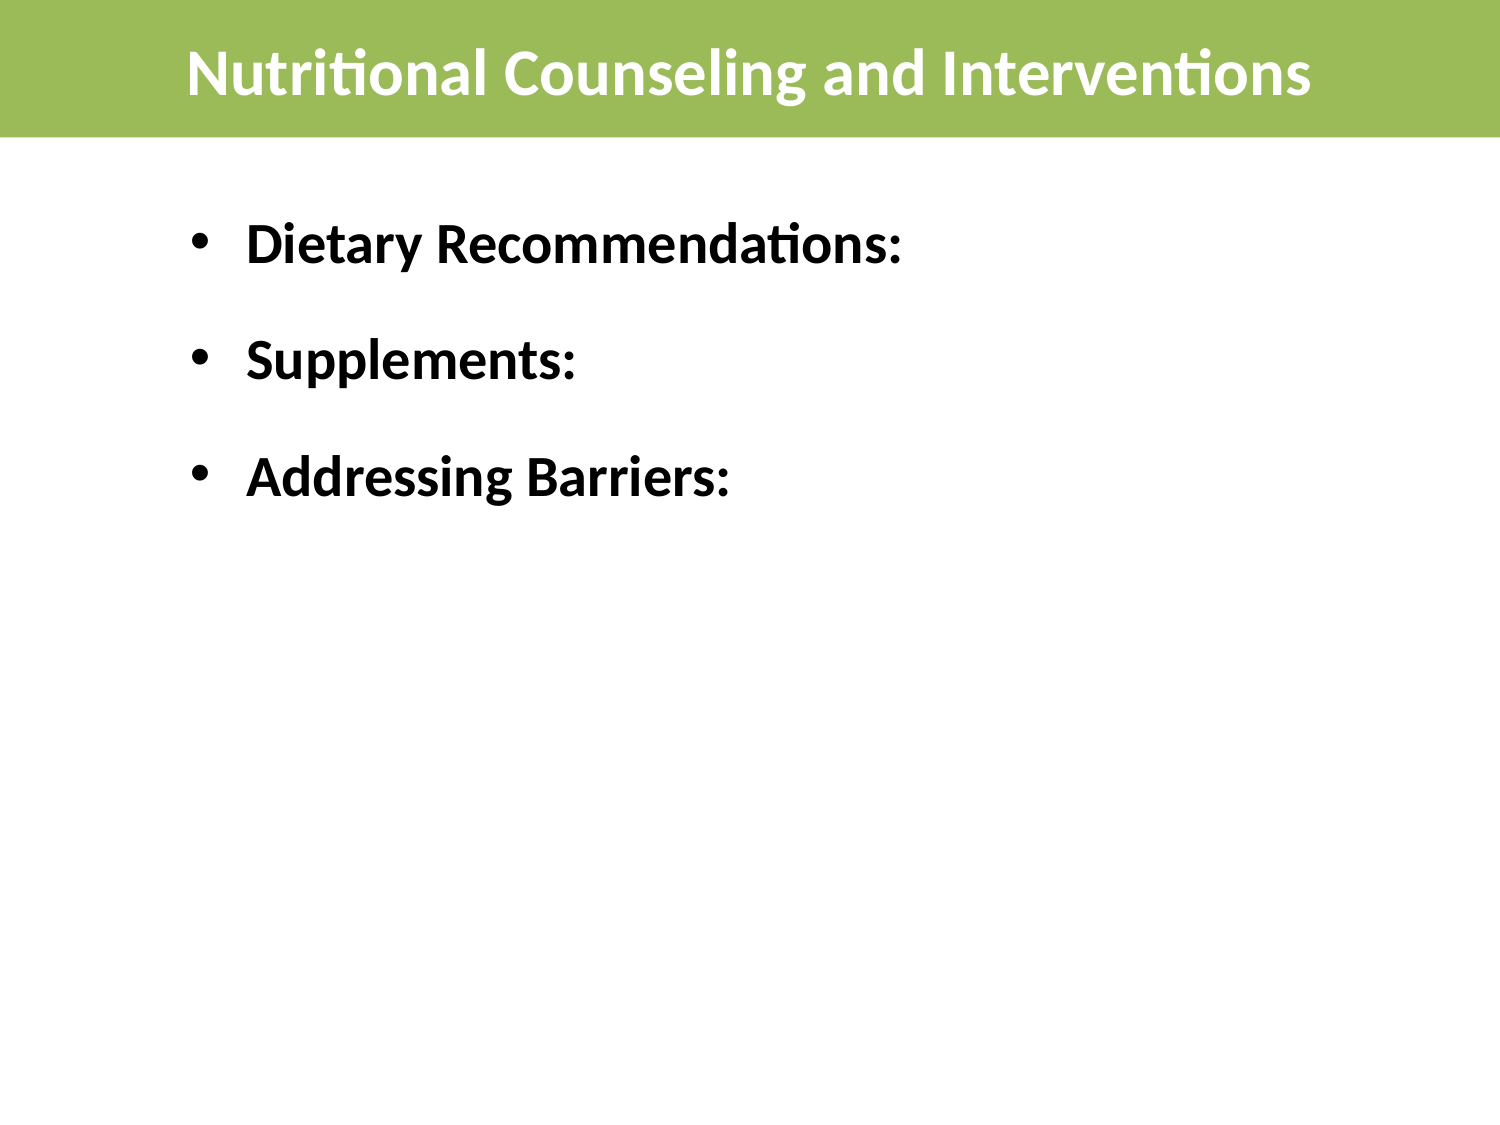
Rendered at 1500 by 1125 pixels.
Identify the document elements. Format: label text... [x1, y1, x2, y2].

text_box Nutritional Counseling and Interventions [0, 0, 1500, 138]
list Dietary Recommendations: Supplements: Addressing Barriers: [174, 162, 1075, 625]
